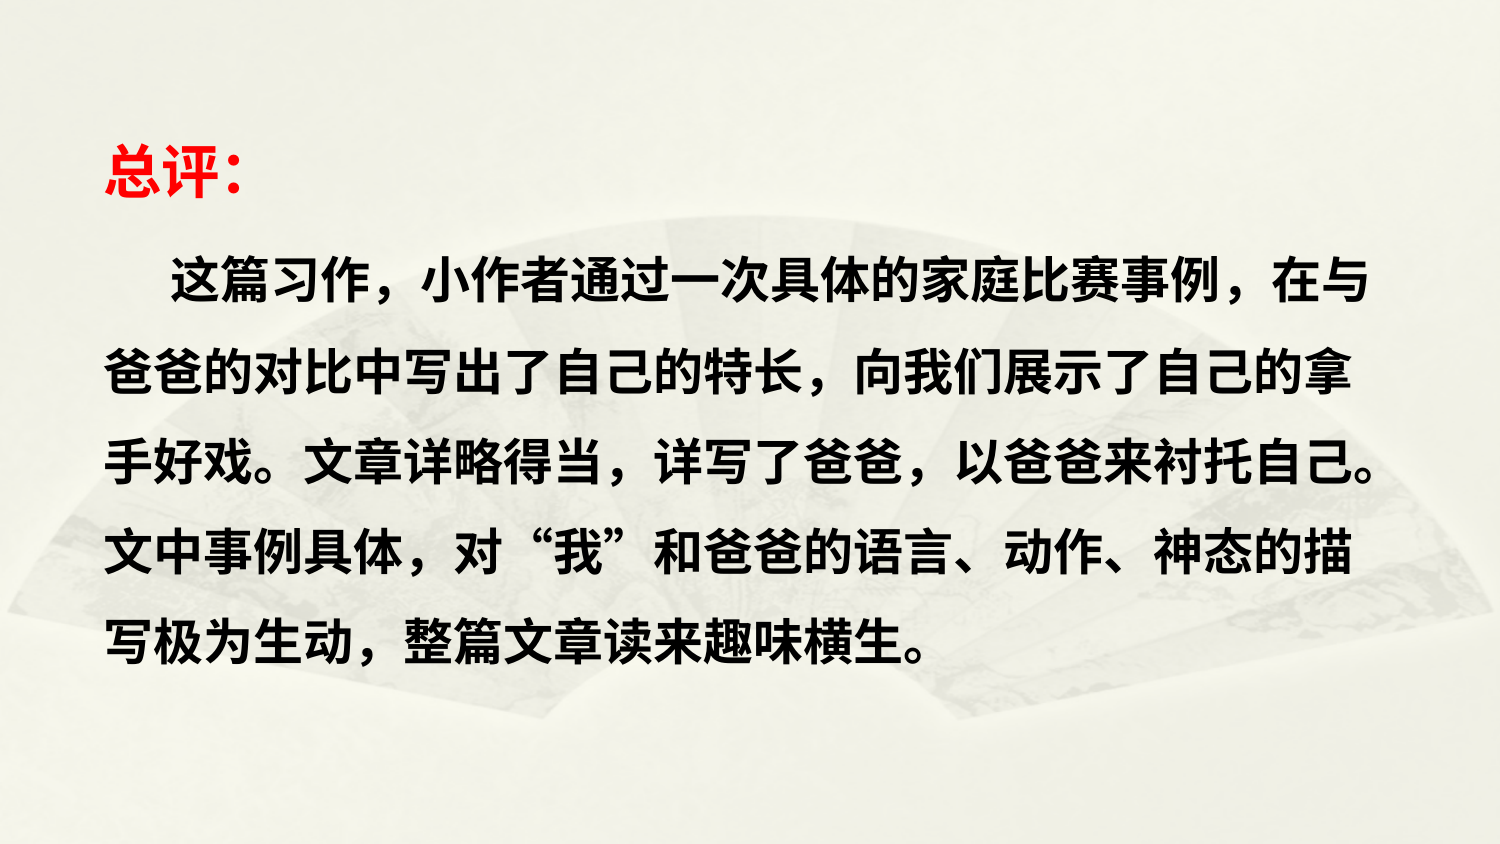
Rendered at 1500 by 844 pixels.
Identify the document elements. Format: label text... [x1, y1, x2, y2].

text_box 总评： 这篇习作，小作者通过一次具体的家庭比赛事例，在与爸爸的对比中写出了自己的特长，向我们展示了自己的拿手好戏。文章详略得当，详写了爸爸，以爸爸来衬托自己。文中事例具体，对“我”和爸爸的语言、动作、神态的描写极为生动，整篇文章读来趣味横生。 [88, 93, 1412, 678]
